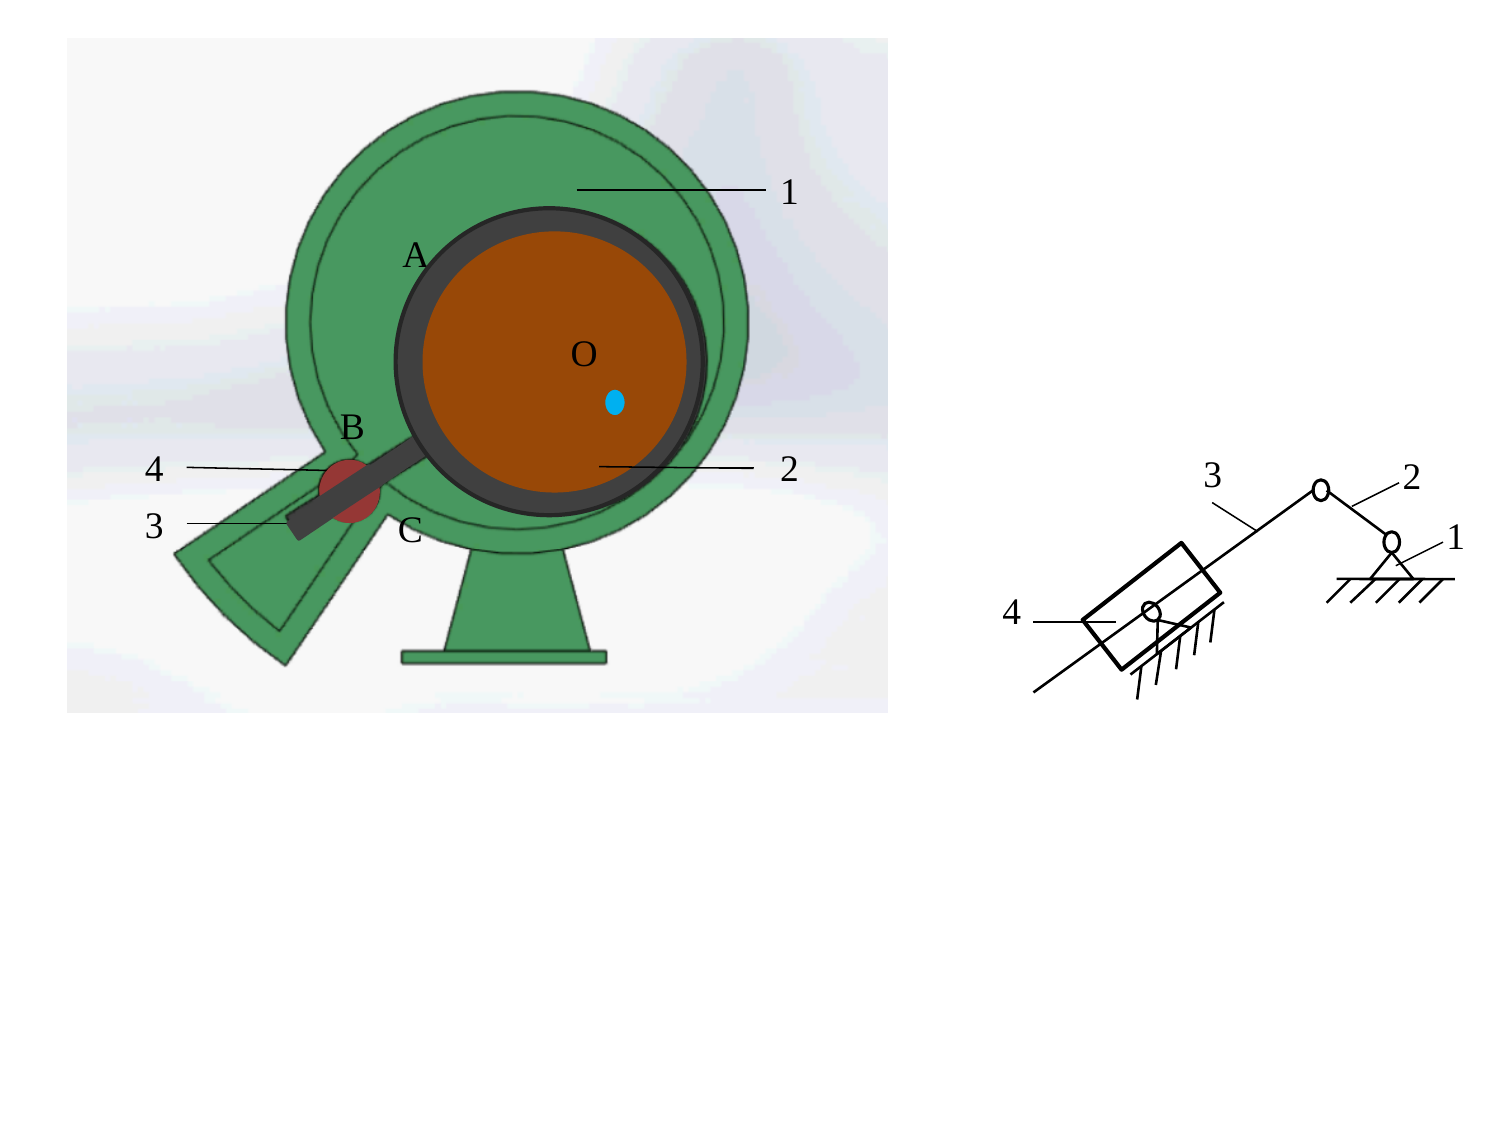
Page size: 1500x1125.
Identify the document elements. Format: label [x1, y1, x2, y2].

text_box [274, 207, 703, 516]
text_box [1326, 504, 1480, 603]
text_box [424, 233, 754, 491]
text_box [1033, 442, 1314, 693]
text_box [1317, 444, 1436, 536]
text_box [67, 38, 888, 713]
text_box [987, 574, 1028, 668]
